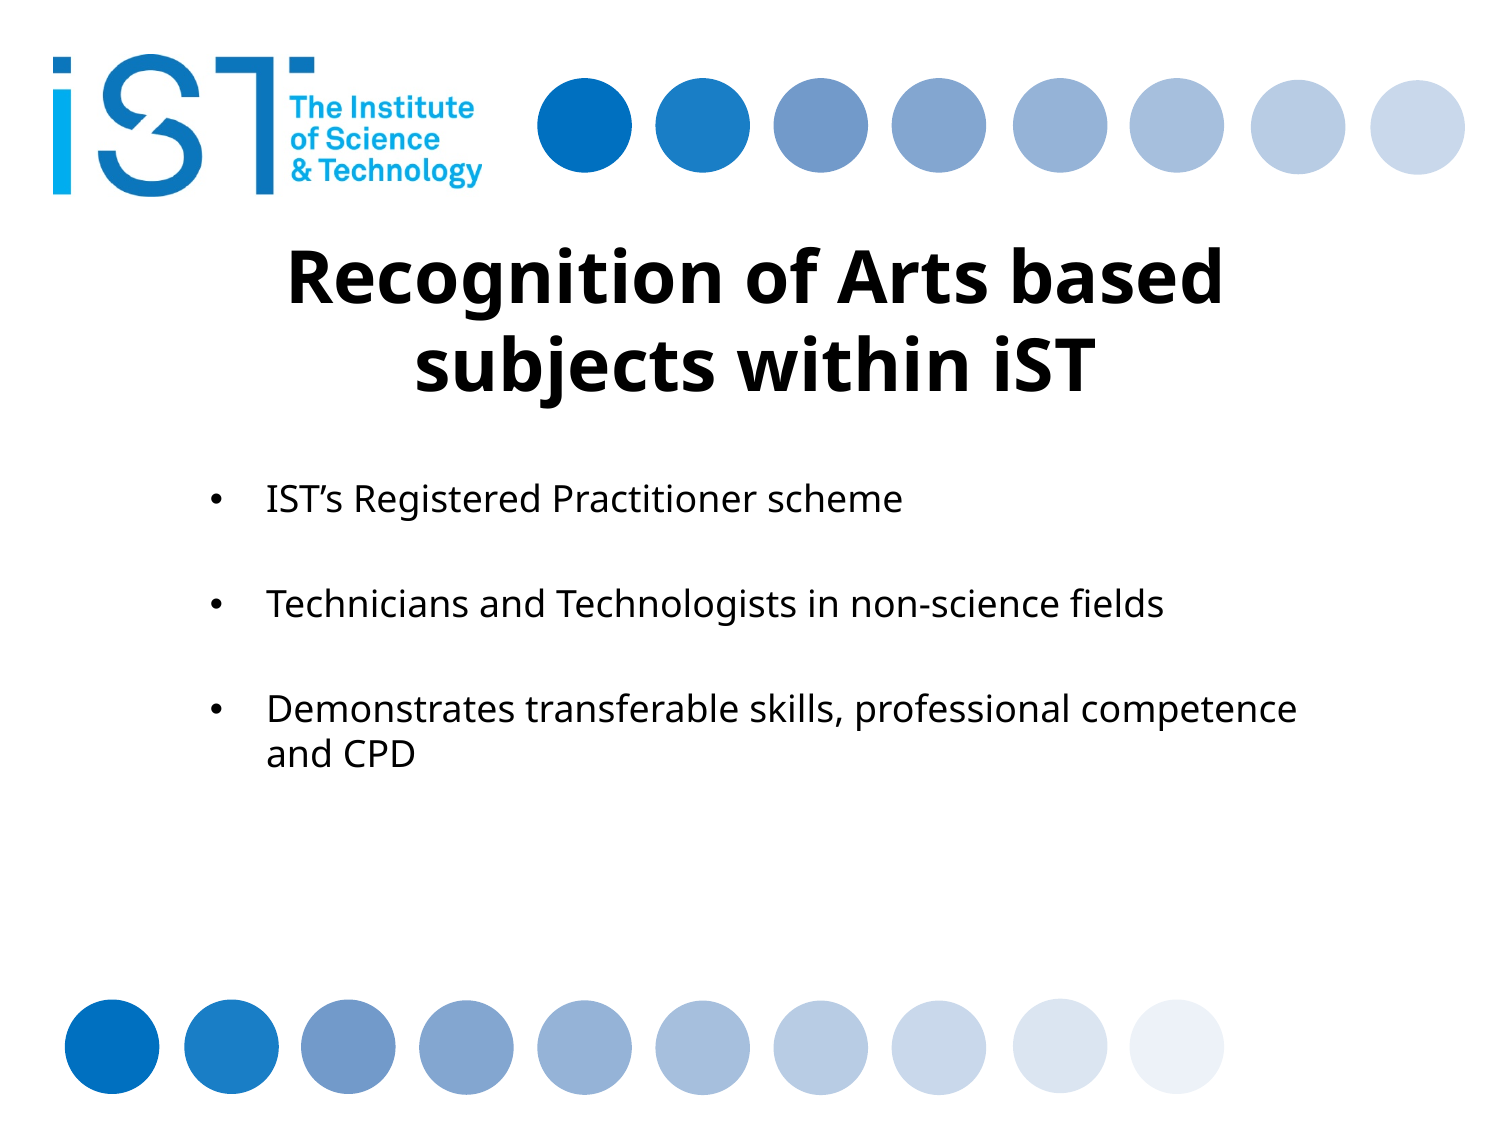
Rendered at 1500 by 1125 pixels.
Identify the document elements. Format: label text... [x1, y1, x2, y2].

title Recognition of Arts based subjects within iST [183, 219, 1329, 480]
list IST’s Registered Practitioner scheme Technicians and Technologists in non-science fields Demonstrates transferable skills, professional competence and CPD [194, 468, 1329, 953]
picture [53, 54, 482, 197]
